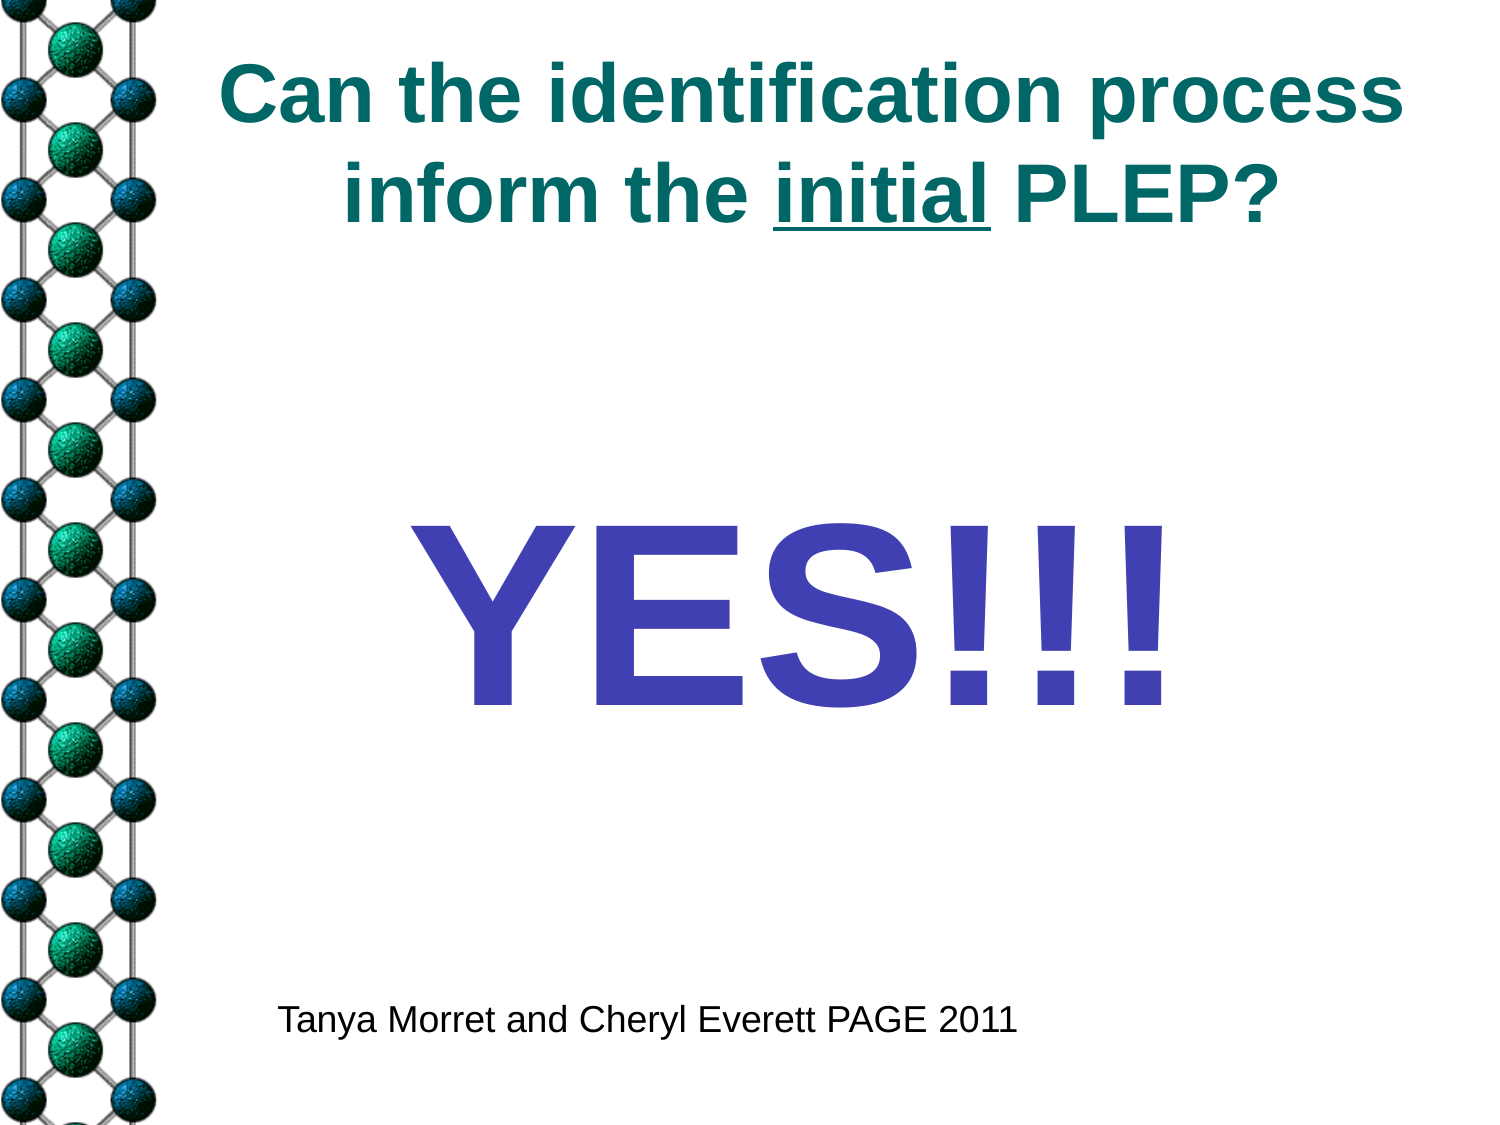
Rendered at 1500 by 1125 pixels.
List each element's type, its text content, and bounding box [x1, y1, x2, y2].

picture [0, 0, 1500, 1125]
text_box Tanya Morret and Cheryl Everett PAGE 2011 [262, 987, 1275, 1048]
text_box YES!!! [391, 437, 1203, 765]
title Can the identification process inform the initial PLEP? [199, 44, 1426, 233]
